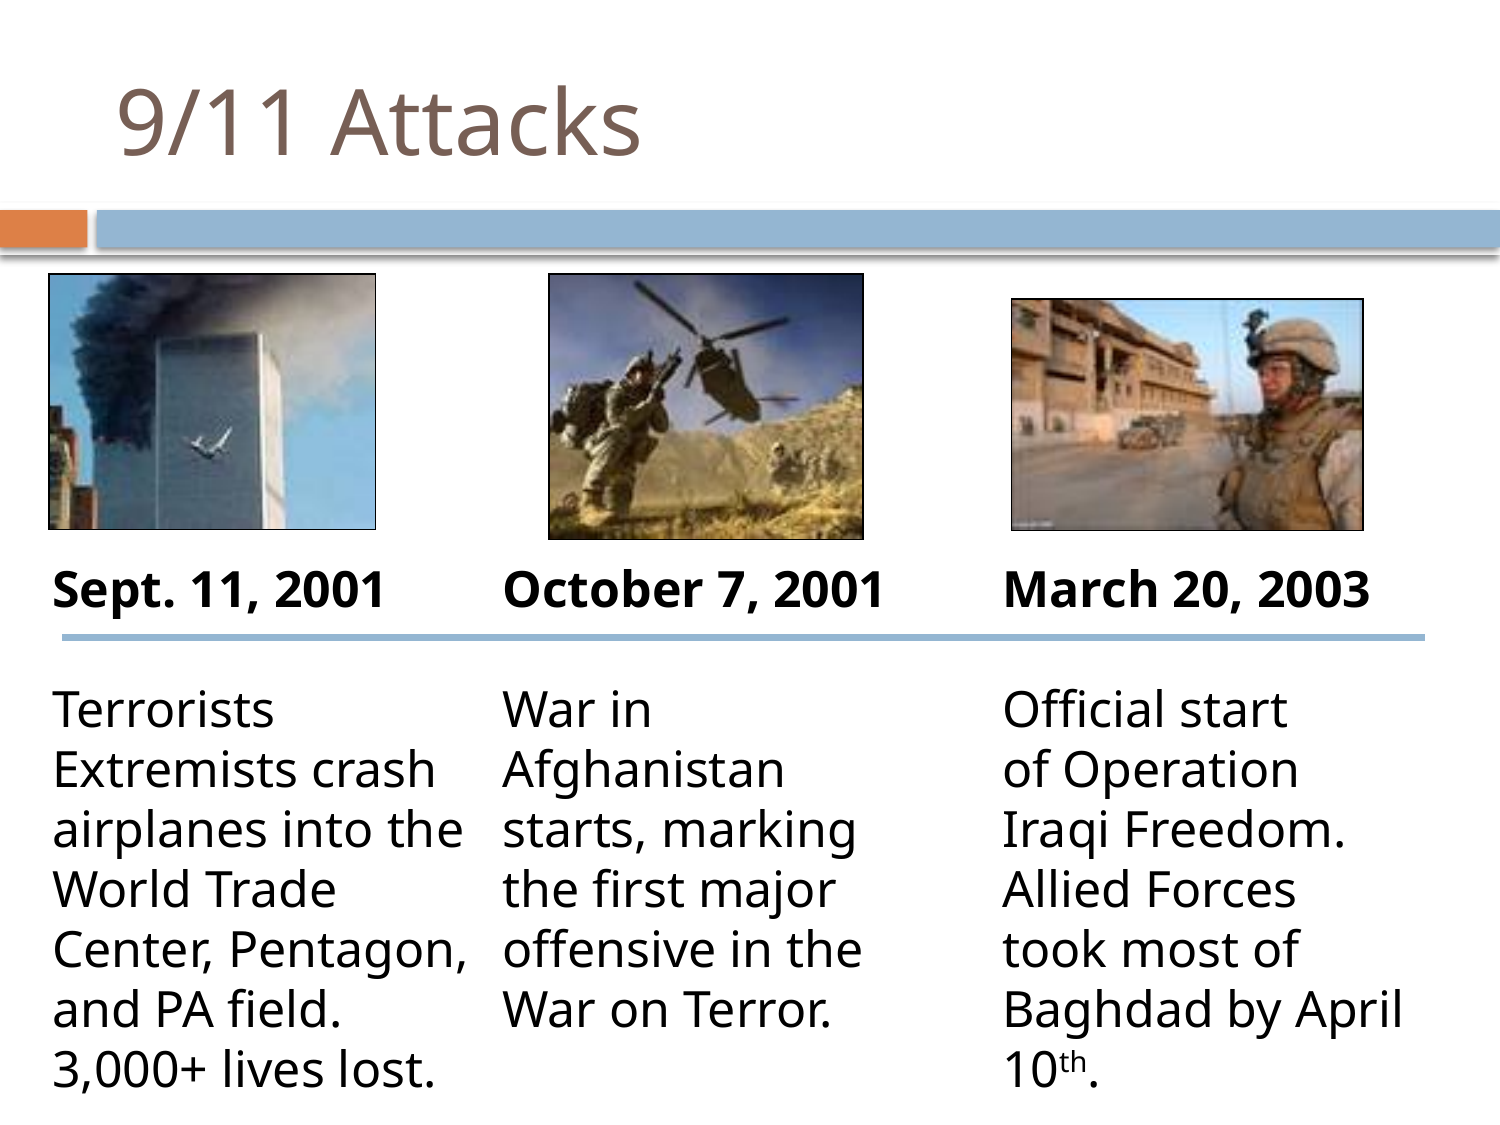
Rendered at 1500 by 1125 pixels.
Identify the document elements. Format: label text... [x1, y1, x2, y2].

text_box October 7, 2001 War in Afghanistan starts, marking the first major offensive in the War on Terror. [487, 549, 950, 637]
text_box March 20, 2003 Official start of Operation Iraqi Freedom. Allied Forces took most of Baghdad by April 10th. [987, 646, 1425, 1105]
text_box October 7, 2001 War in Afghanistan starts, marking the first major offensive in the War on Terror. [487, 648, 950, 1045]
picture [1012, 299, 1363, 530]
text_box Sept. 11, 2001 Terrorists Extremists crash airplanes into the World Trade Center, Pentagon, and PA field. 3,000+ lives lost. [37, 549, 513, 1105]
text_box March 20, 2003 Official start of Operation Iraqi Freedom. Allied Forces took most of Baghdad by April 10th. [987, 549, 1425, 637]
picture [49, 274, 376, 530]
title 9/11 Attacks [100, 37, 1438, 200]
picture [549, 274, 863, 539]
